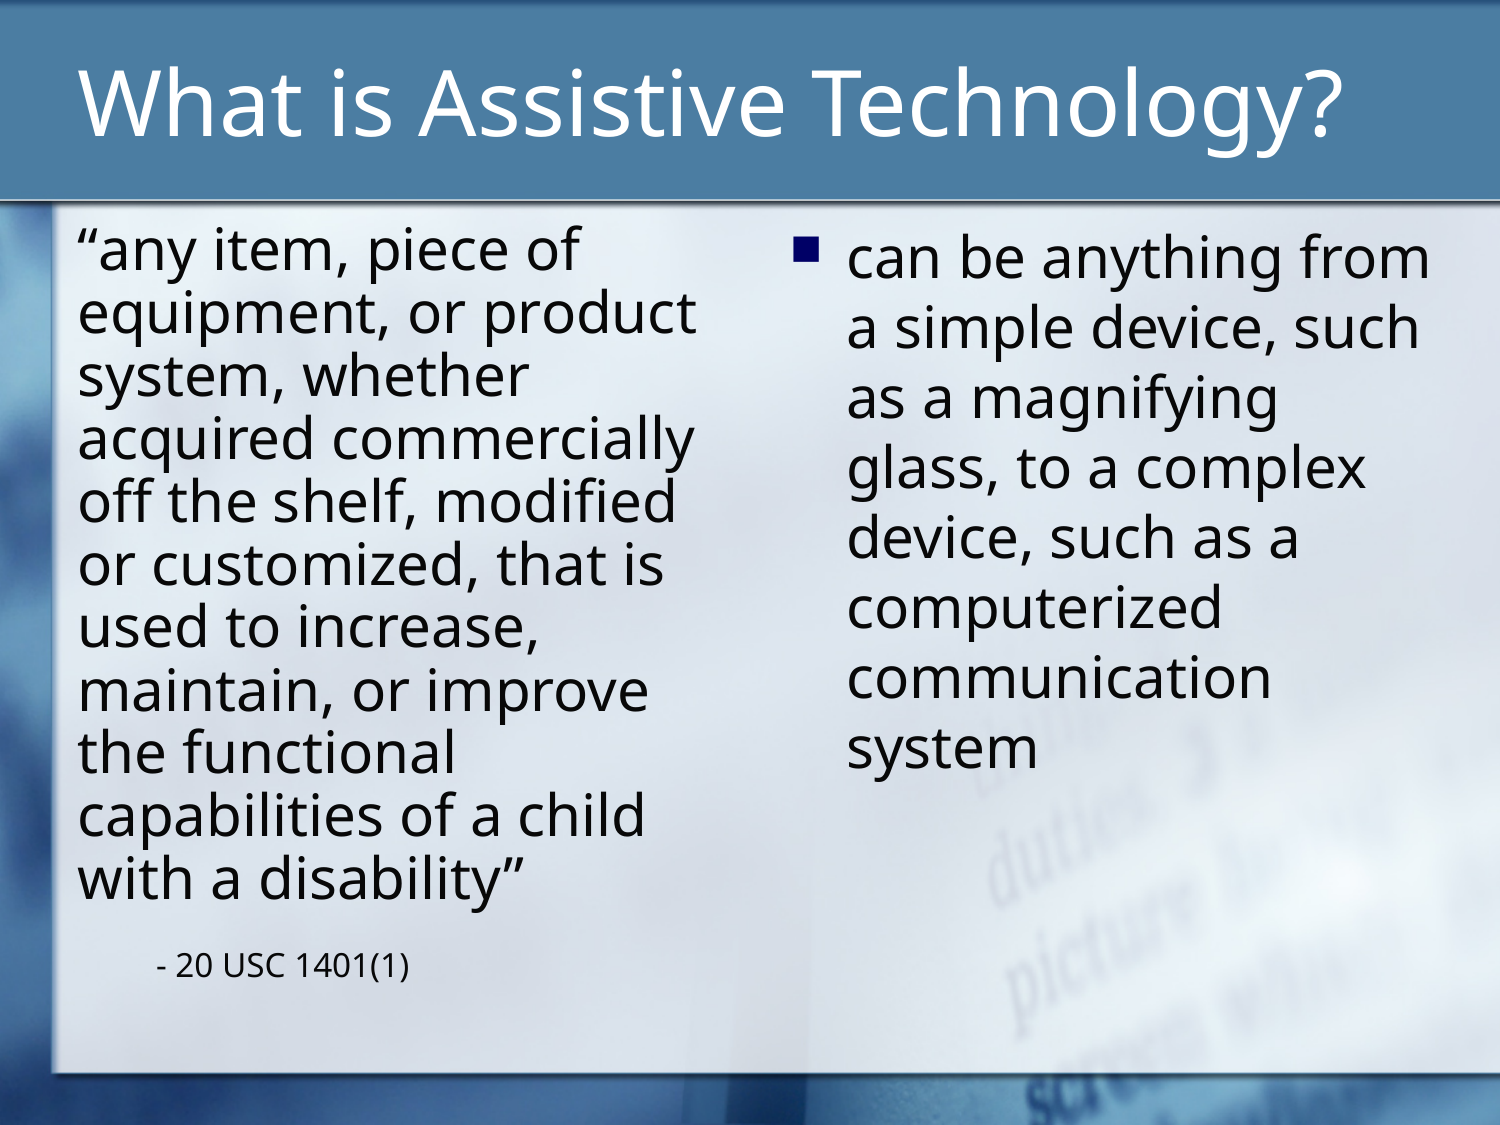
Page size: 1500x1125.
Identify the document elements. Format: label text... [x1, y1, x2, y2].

list can be anything from a simple device, such as a magnifying glass, to a complex device, such as a computerized communication system [774, 212, 1463, 1076]
picture [0, 0, 1500, 1125]
list “any item, piece of equipment, or product system, whether acquired commercially off the shelf, modified or customized, that is used to increase, maintain, or improve the functional capabilities of a child with a disability” - 20 USC 1401(1) [62, 212, 751, 1076]
title What is Assistive Technology? [62, 12, 1462, 188]
